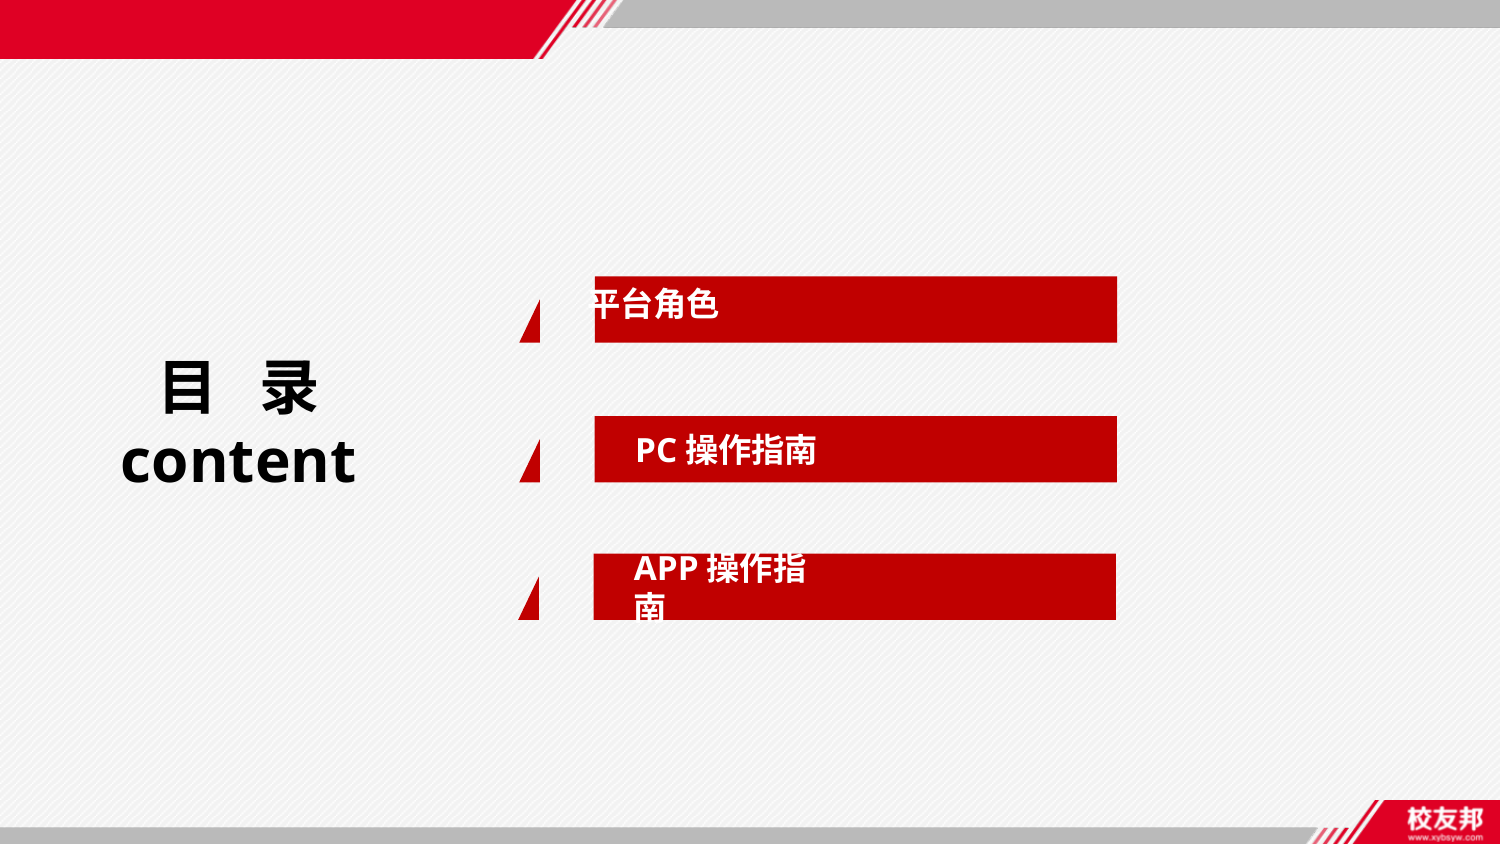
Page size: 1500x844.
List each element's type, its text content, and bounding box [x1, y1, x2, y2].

text_box [518, 576, 539, 620]
text_box [594, 416, 1117, 483]
text_box 目 录 content [86, 349, 391, 495]
picture [0, 0, 1500, 844]
text_box [519, 439, 540, 483]
text_box [840, 553, 1116, 620]
text_box APP操作指南 [633, 546, 840, 627]
text_box 平台角色 [519, 299, 540, 343]
text_box [593, 553, 633, 620]
text_box 平台角色 [594, 276, 1118, 343]
text_box PC操作指南 [635, 429, 841, 470]
